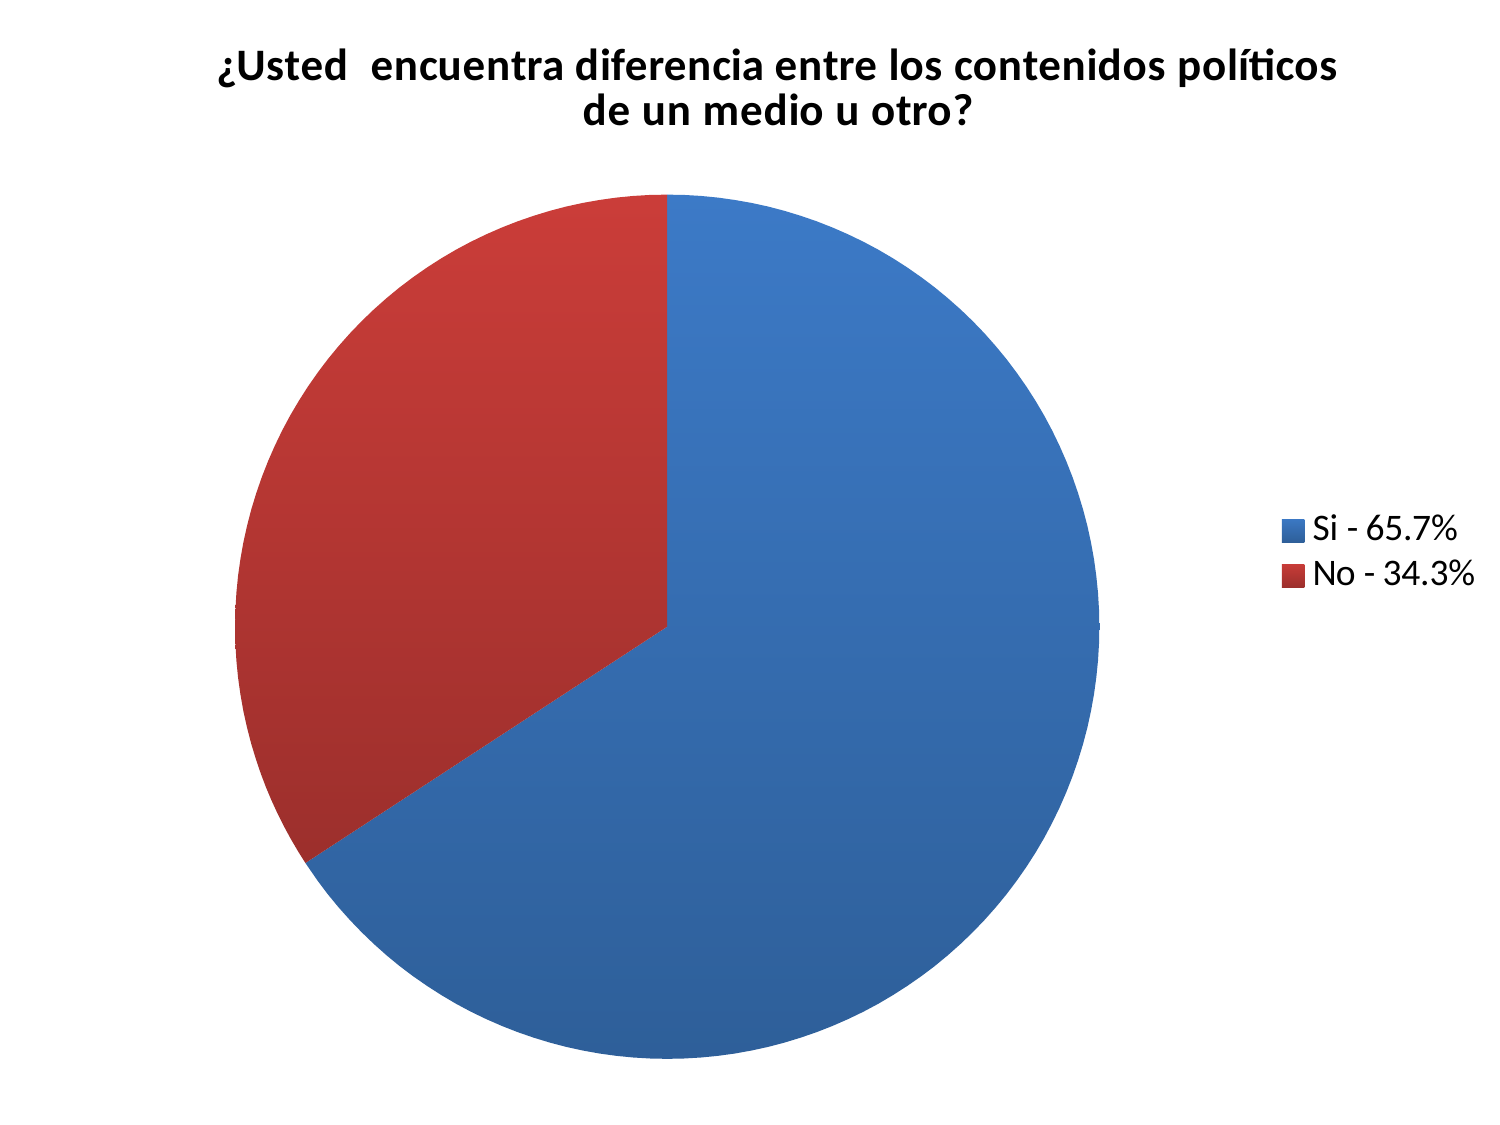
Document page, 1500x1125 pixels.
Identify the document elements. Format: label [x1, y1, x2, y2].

chart [64, 26, 1500, 1081]
